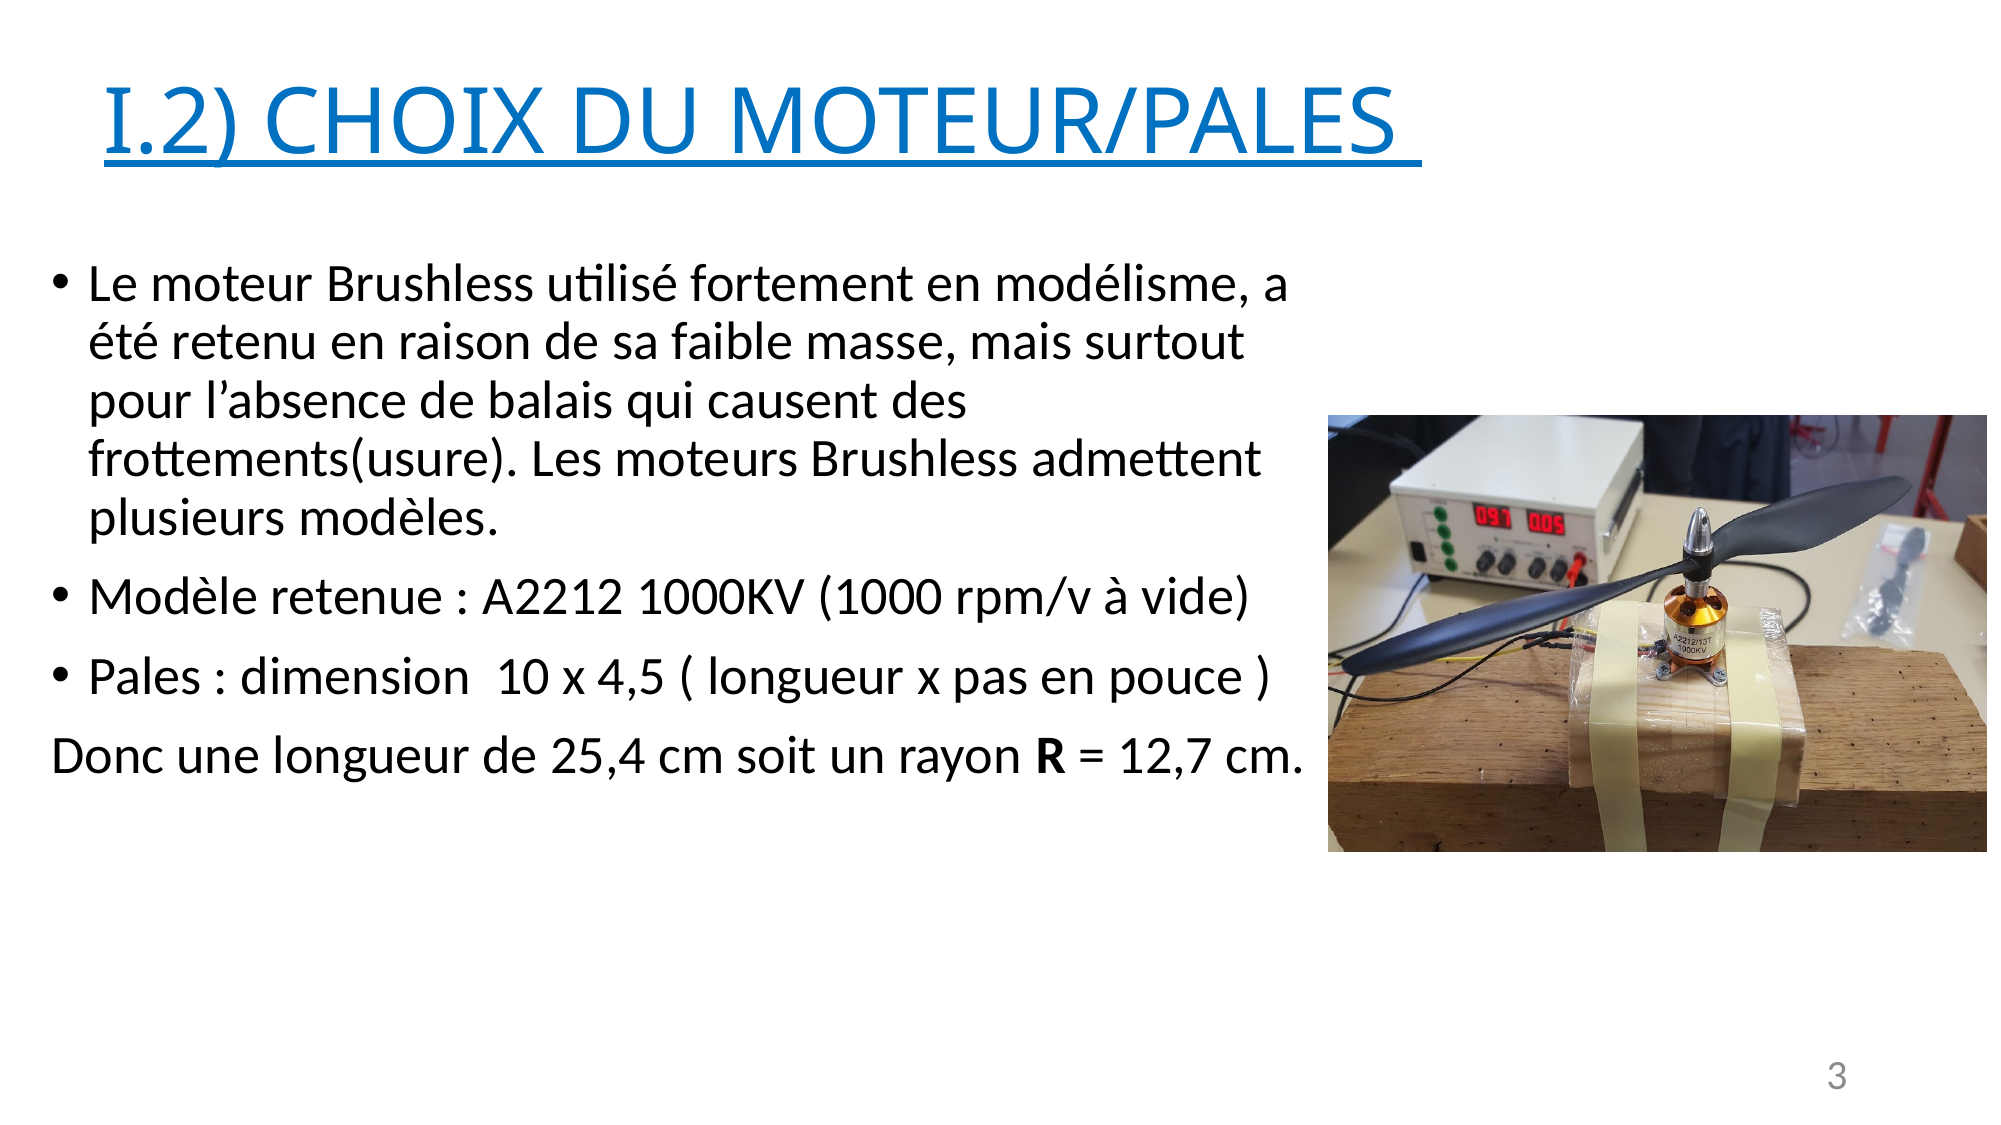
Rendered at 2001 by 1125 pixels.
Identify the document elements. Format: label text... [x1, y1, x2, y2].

slide_number 3 [1412, 1042, 1863, 1103]
picture [1328, 415, 1987, 852]
title I.2) CHOIX DU MOTEUR/PALES [88, 0, 1489, 248]
list Le moteur Brushless utilisé fortement en modélisme, a été retenu en raison de sa faible masse, mais surtout pour l’absence de balais qui causent des frottements(usure). Les moteurs Brushless admettent plusieurs modèles. Modèle retenue : A2212 1000KV (1000 rpm/v à vide) Pales : dimension 10 x 4,5 ( longueur x pas en pouce ) Donc une longueur de 25,4 cm soit un rayon R = 12,7 cm. [35, 247, 1329, 1058]
